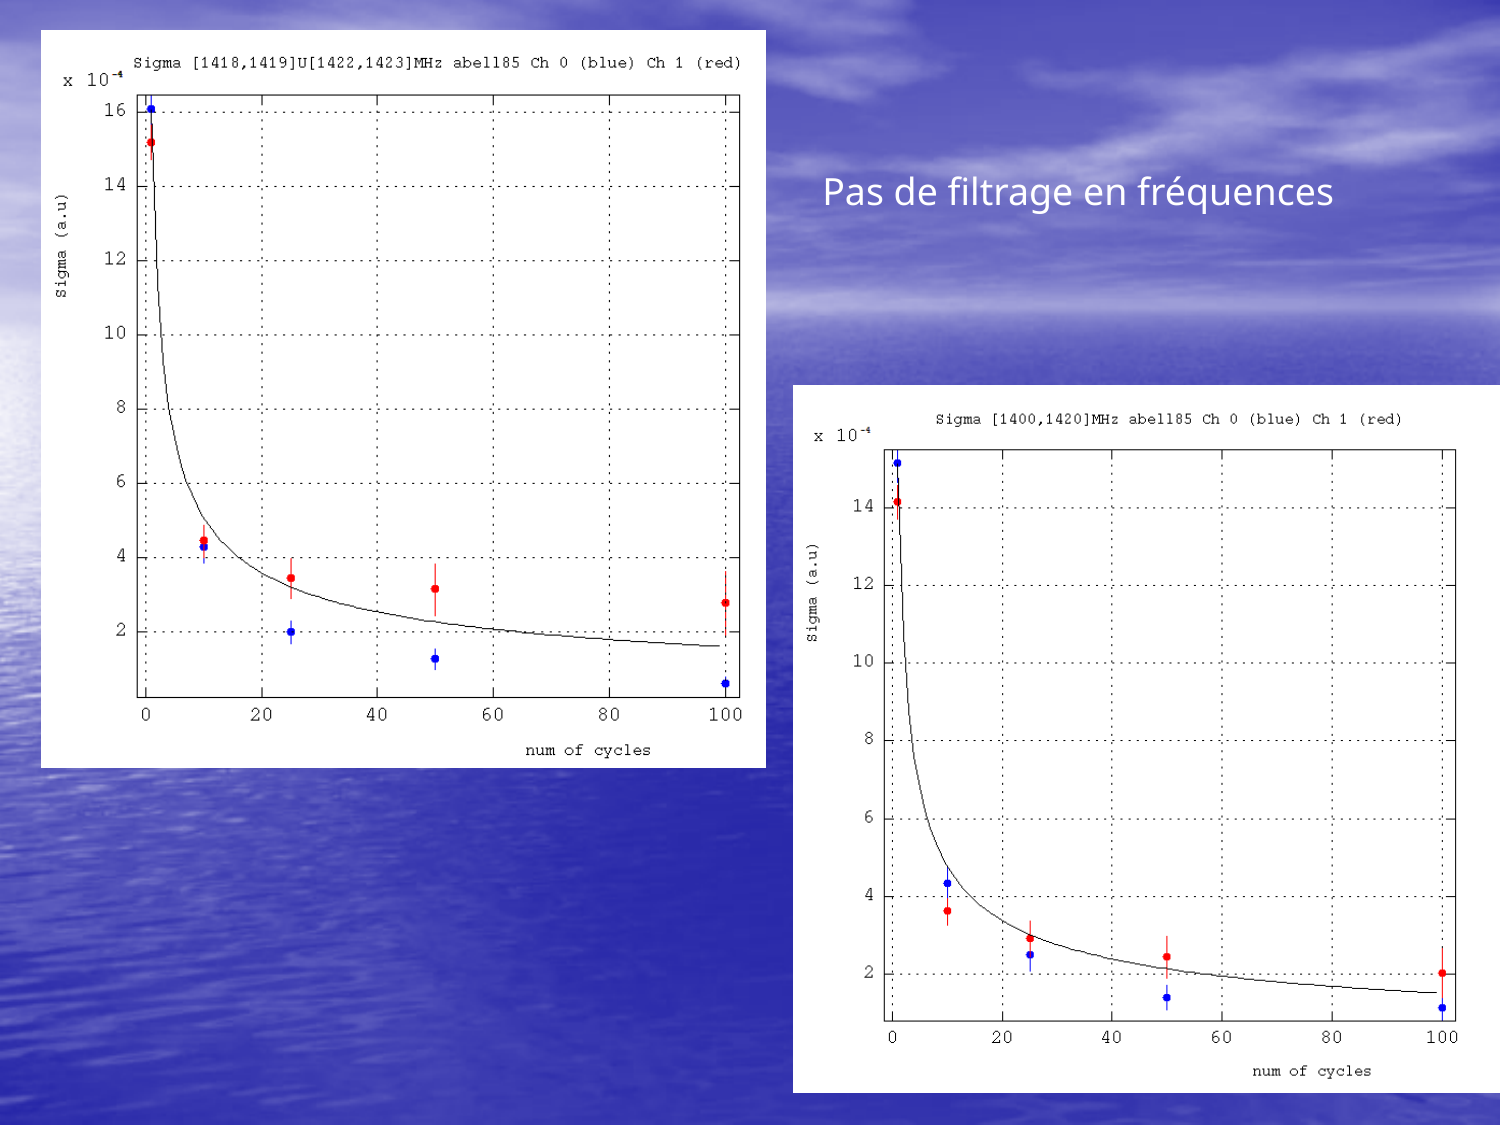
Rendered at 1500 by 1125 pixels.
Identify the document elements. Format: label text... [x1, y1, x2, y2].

picture [792, 385, 1500, 1094]
text_box Pas de filtrage en fréquences [807, 160, 1350, 221]
picture [41, 30, 766, 768]
